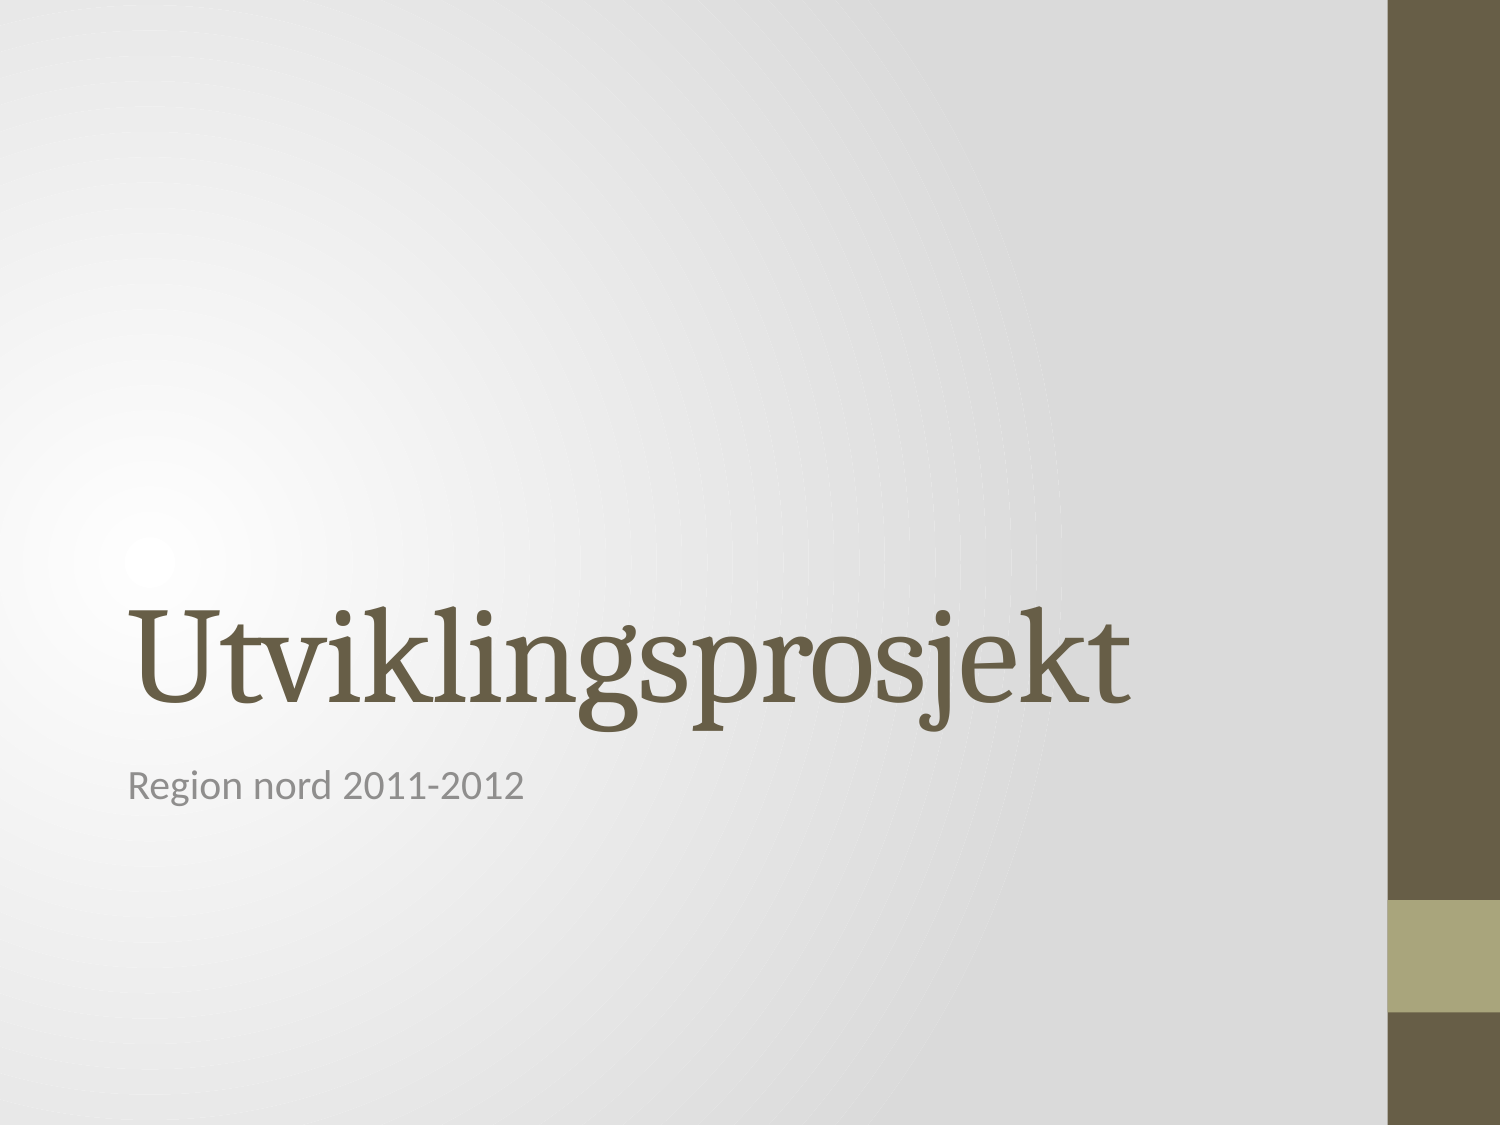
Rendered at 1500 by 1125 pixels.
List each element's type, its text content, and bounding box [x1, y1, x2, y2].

subtitle Region nord 2011-2012 [112, 750, 1173, 925]
title Utviklingsprosjekt [112, 312, 1350, 738]
